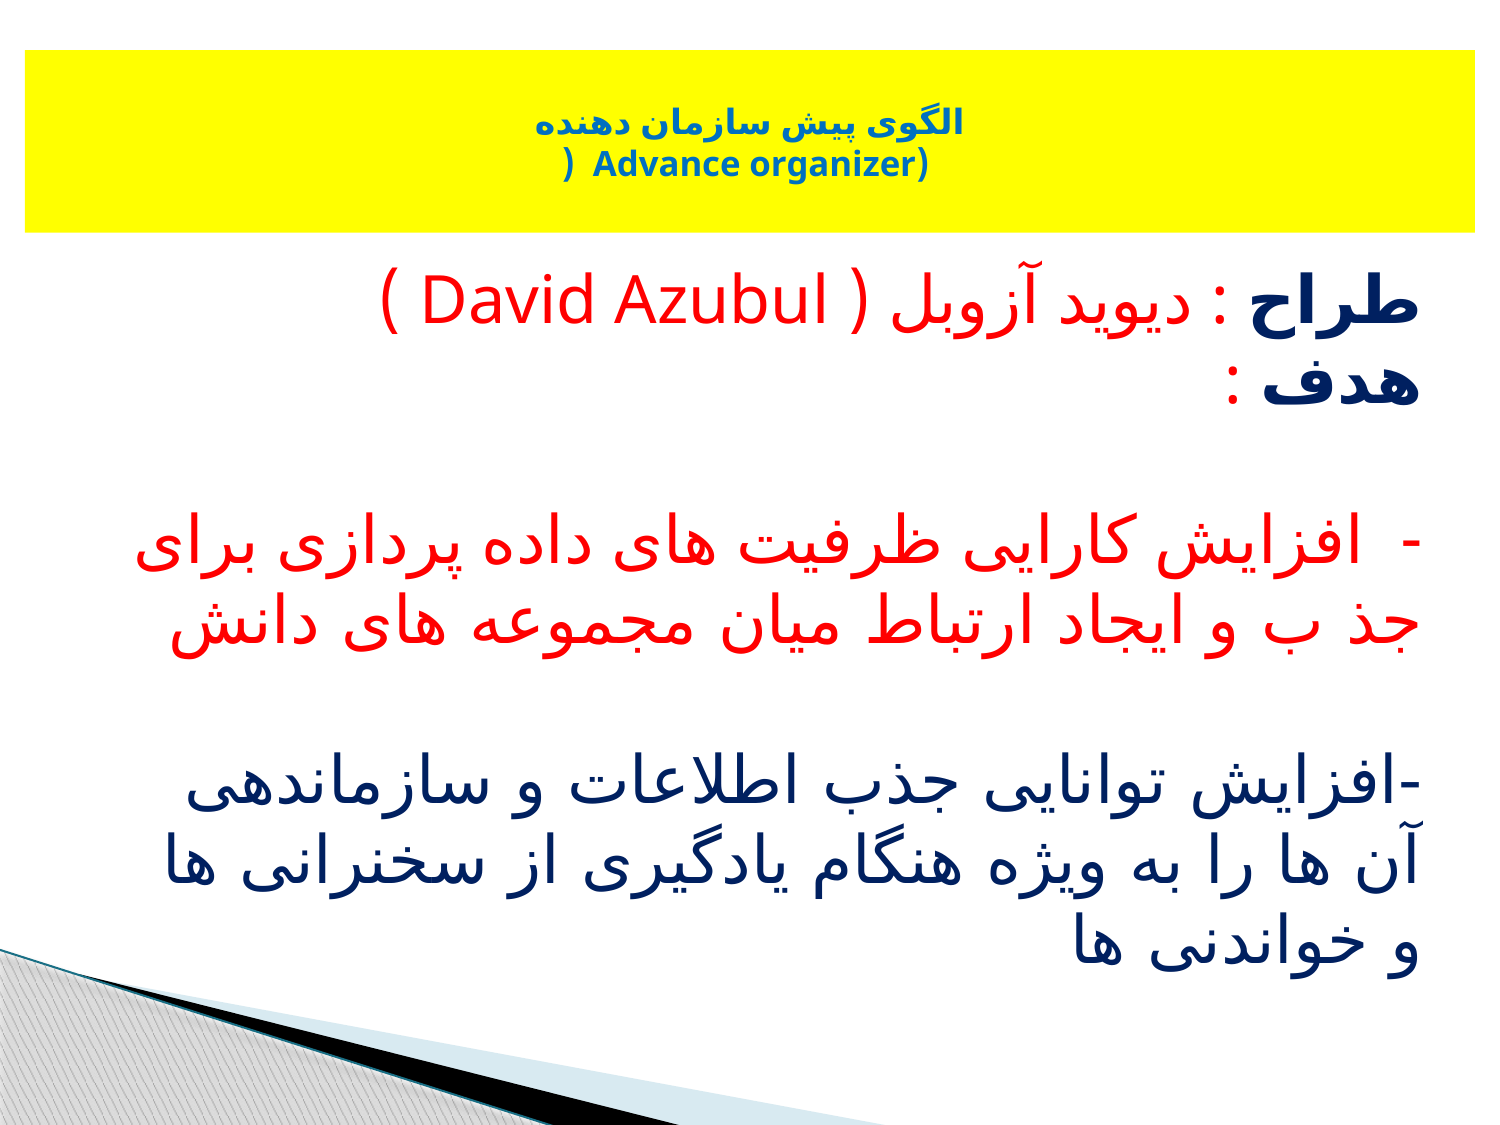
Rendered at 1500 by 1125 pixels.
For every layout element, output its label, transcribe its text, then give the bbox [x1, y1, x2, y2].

title الگوی پیش سازمان دهنده (Advance organizer ( [24, 50, 1475, 233]
text_box طراح : دیوید آزوبل ( David Azubul ) هدف : - افزایش کارایی ظرفیت های داده پردازی برای جذ ب و ایجاد ارتباط میان مجموعه های دانش -افزایش توانایی جذب اطلاعات و سازماندهی آن ها را به ویژه هنگام یادگیری از سخنرانی ها و خواندنی ها [112, 249, 1438, 985]
